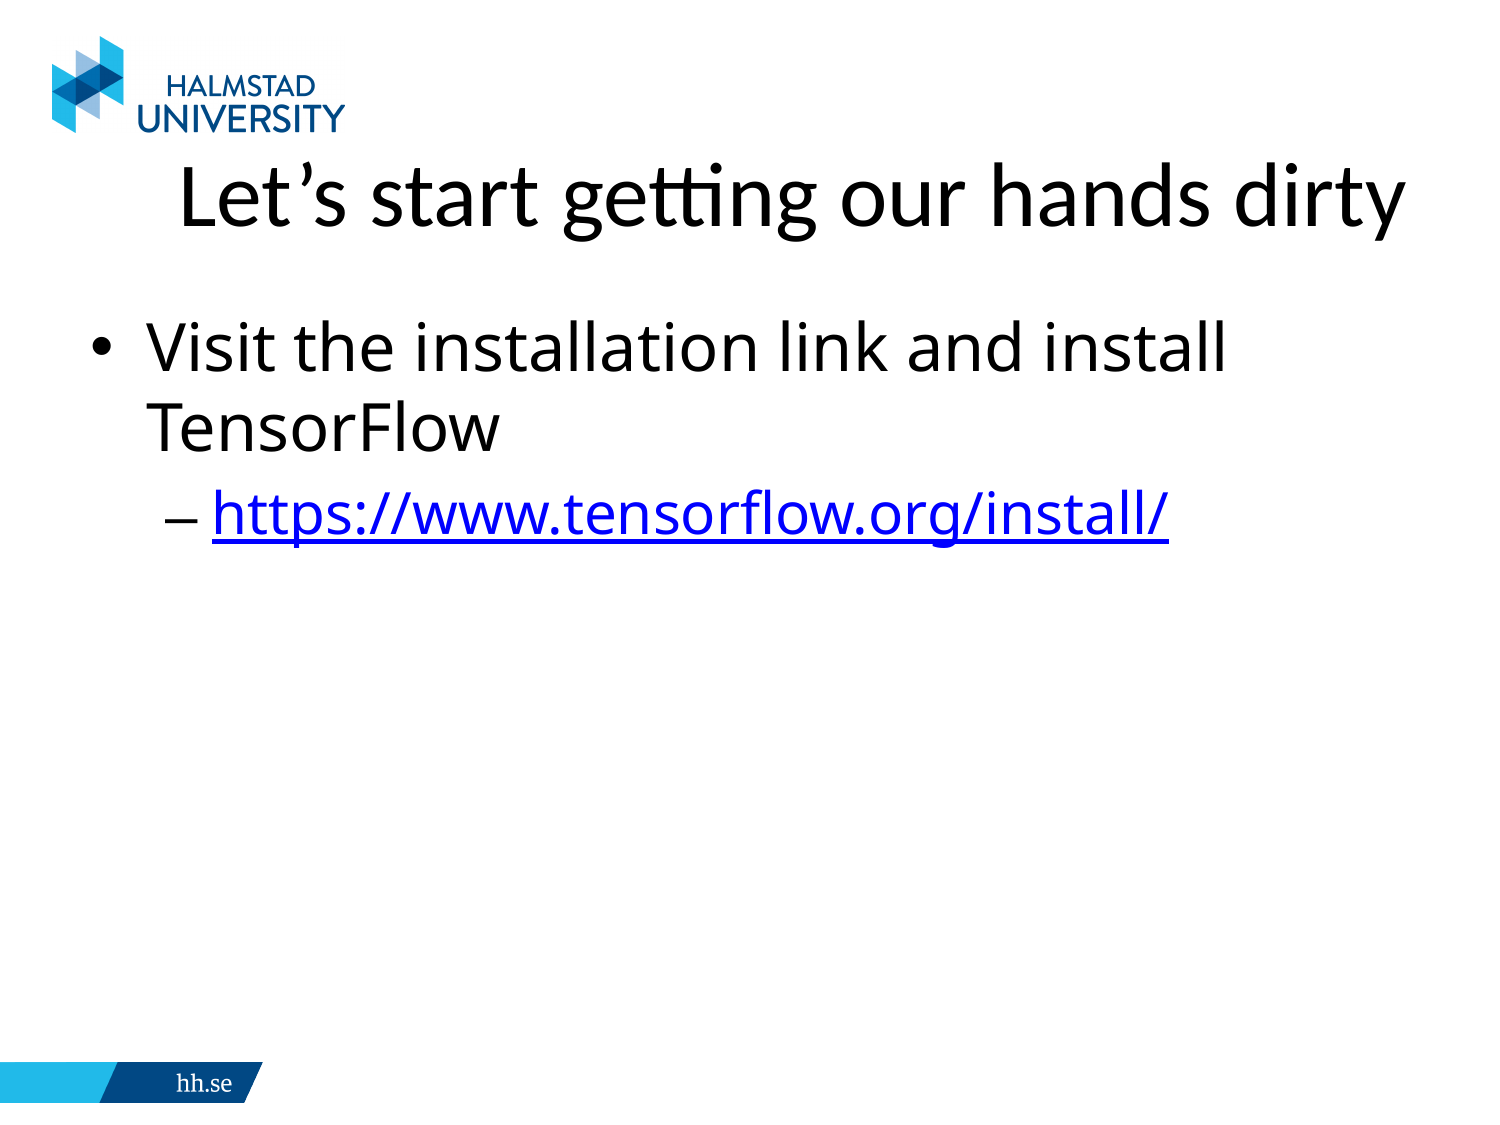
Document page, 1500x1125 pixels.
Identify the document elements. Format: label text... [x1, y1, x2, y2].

picture [0, 1062, 263, 1103]
title Let’s start getting our hands dirty [157, 129, 1429, 378]
list Visit the installation link and install TensorFlow https://www.tensorflow.org/install/ [75, 297, 1425, 1040]
picture [52, 36, 345, 133]
